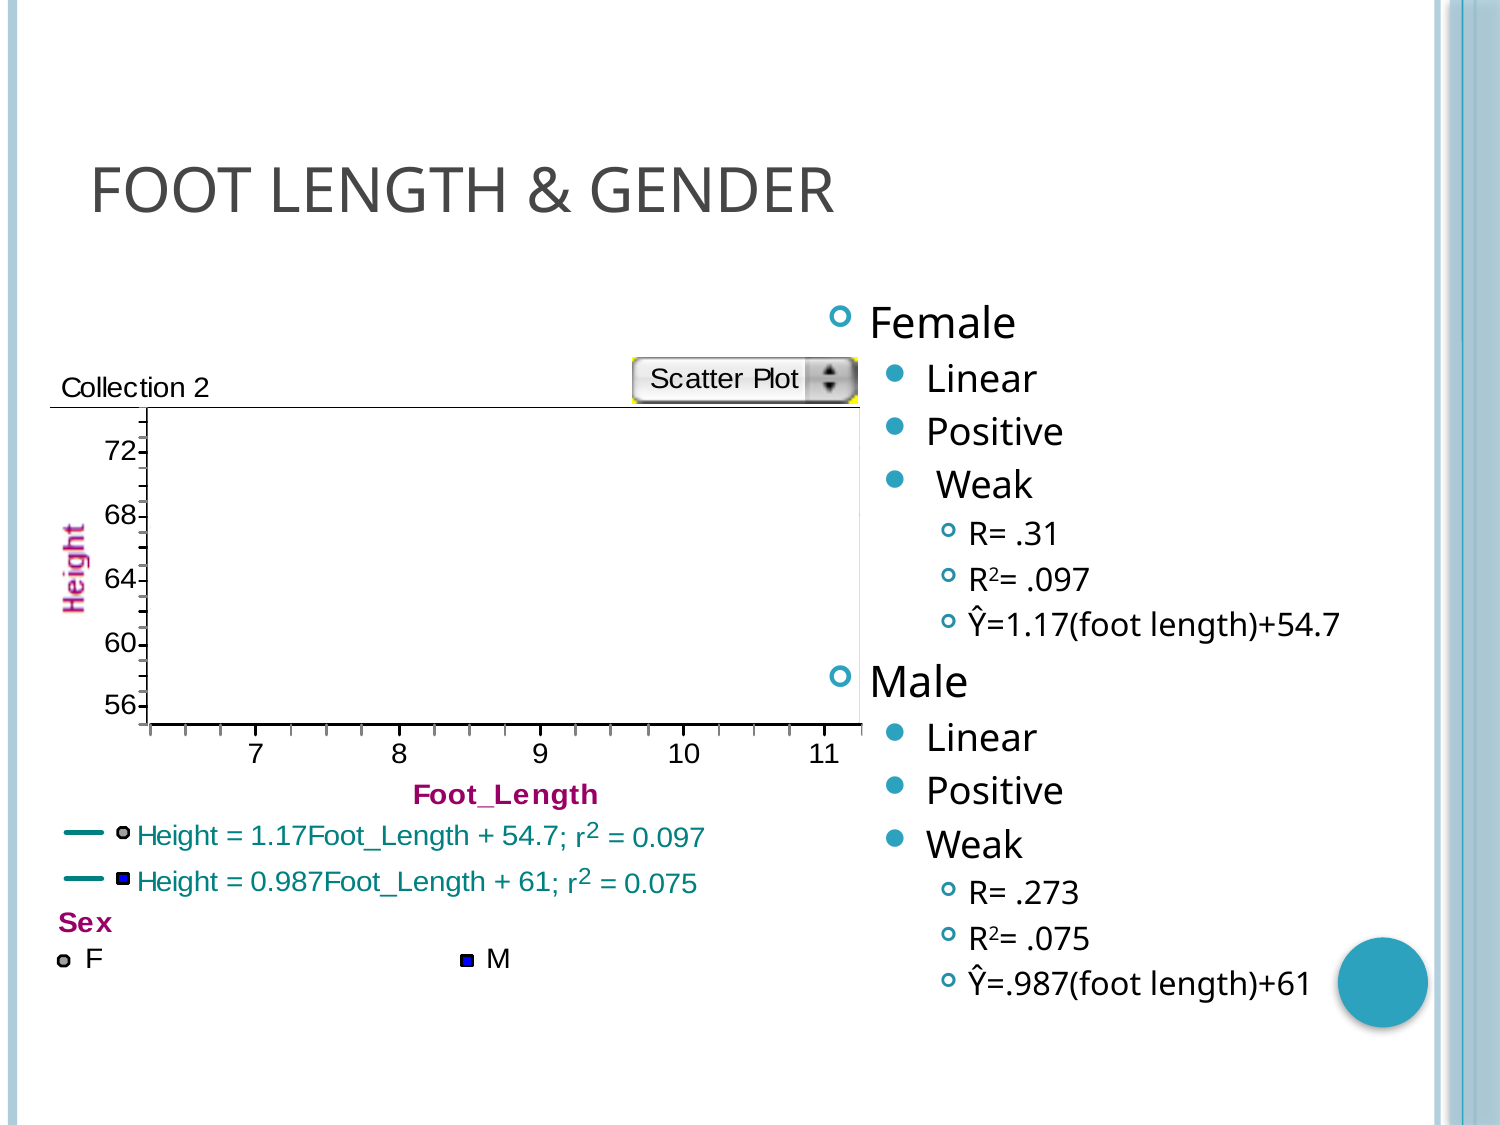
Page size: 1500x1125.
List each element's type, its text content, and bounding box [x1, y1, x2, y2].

title Foot Length & Gender [75, 45, 1300, 233]
text_box Female Linear Positive Weak R= .31 R2= .097 Ŷ=1.17(foot length)+54.7 Male Linear Positive Weak R= .273 R2= .075 Ŷ=.987(foot length)+61 [812, 287, 1425, 1012]
picture [49, 349, 863, 980]
